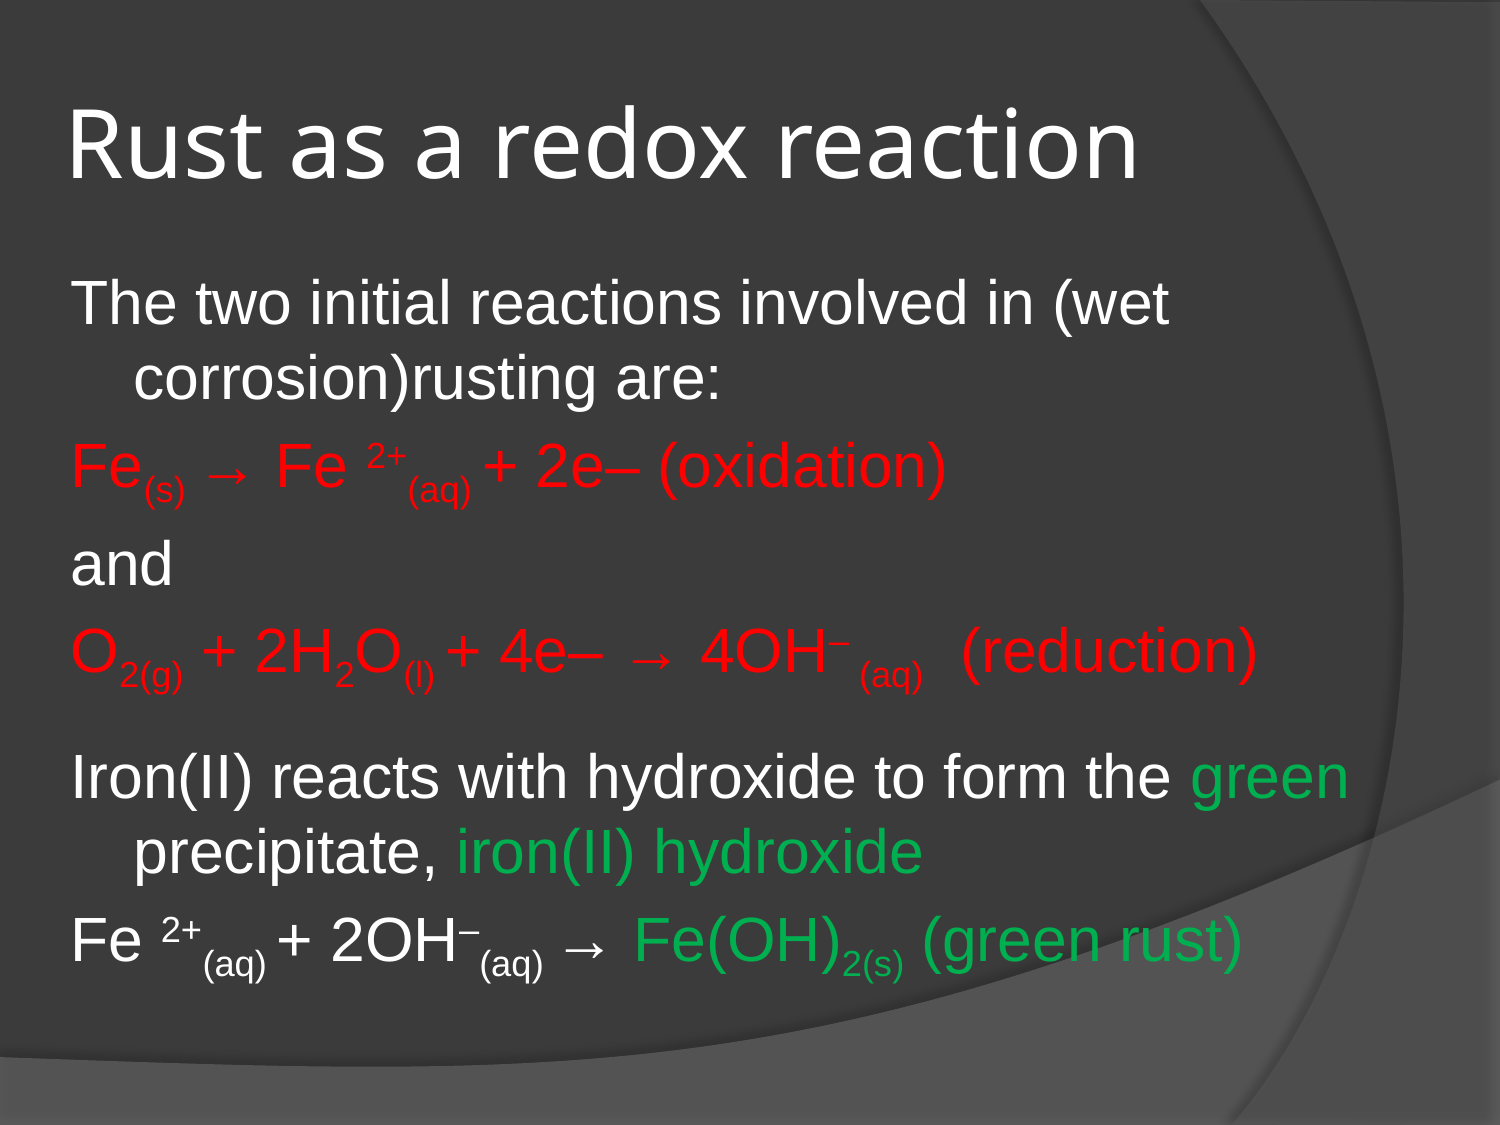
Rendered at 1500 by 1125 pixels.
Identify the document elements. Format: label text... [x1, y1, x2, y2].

text_box Rust as a redox reaction [49, 74, 1475, 213]
text_box The two initial reactions involved in (wet corrosion)rusting are: Fe(s) → Fe 2+(aq) + 2e– (oxidation) and O2(g) + 2H2O(l) + 4e– → 4OH– (aq) (reduction) Iron(II) reacts with hydroxide to form the green precipitate, iron(II) hydroxide Fe 2+(aq) + 2OH–(aq) → Fe(OH)2(s) (green rust) [49, 254, 1475, 998]
